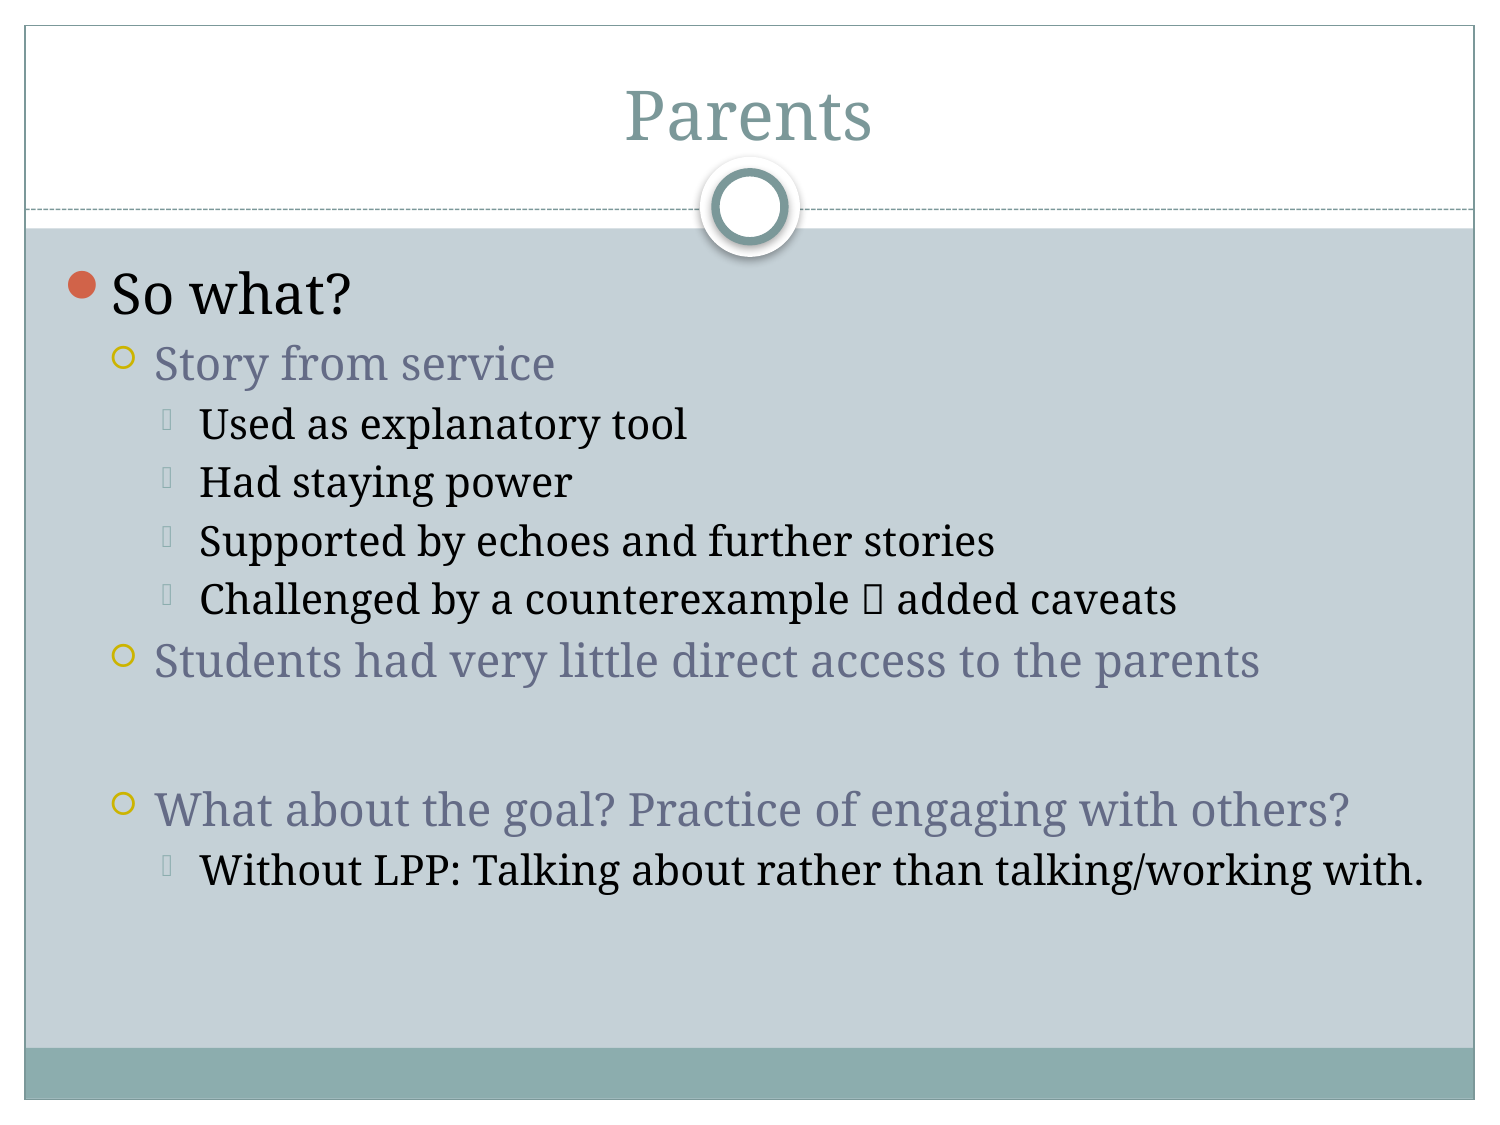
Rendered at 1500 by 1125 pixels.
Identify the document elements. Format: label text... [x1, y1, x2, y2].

list So what? Story from service Used as explanatory tool Had staying power Supported by echoes and further stories Challenged by a counterexample  added caveats Students had very little direct access to the parents What about the goal? Practice of engaging with others? Without LPP: Talking about rather than talking/working with. [49, 250, 1445, 1001]
title Parents [49, 37, 1450, 162]
